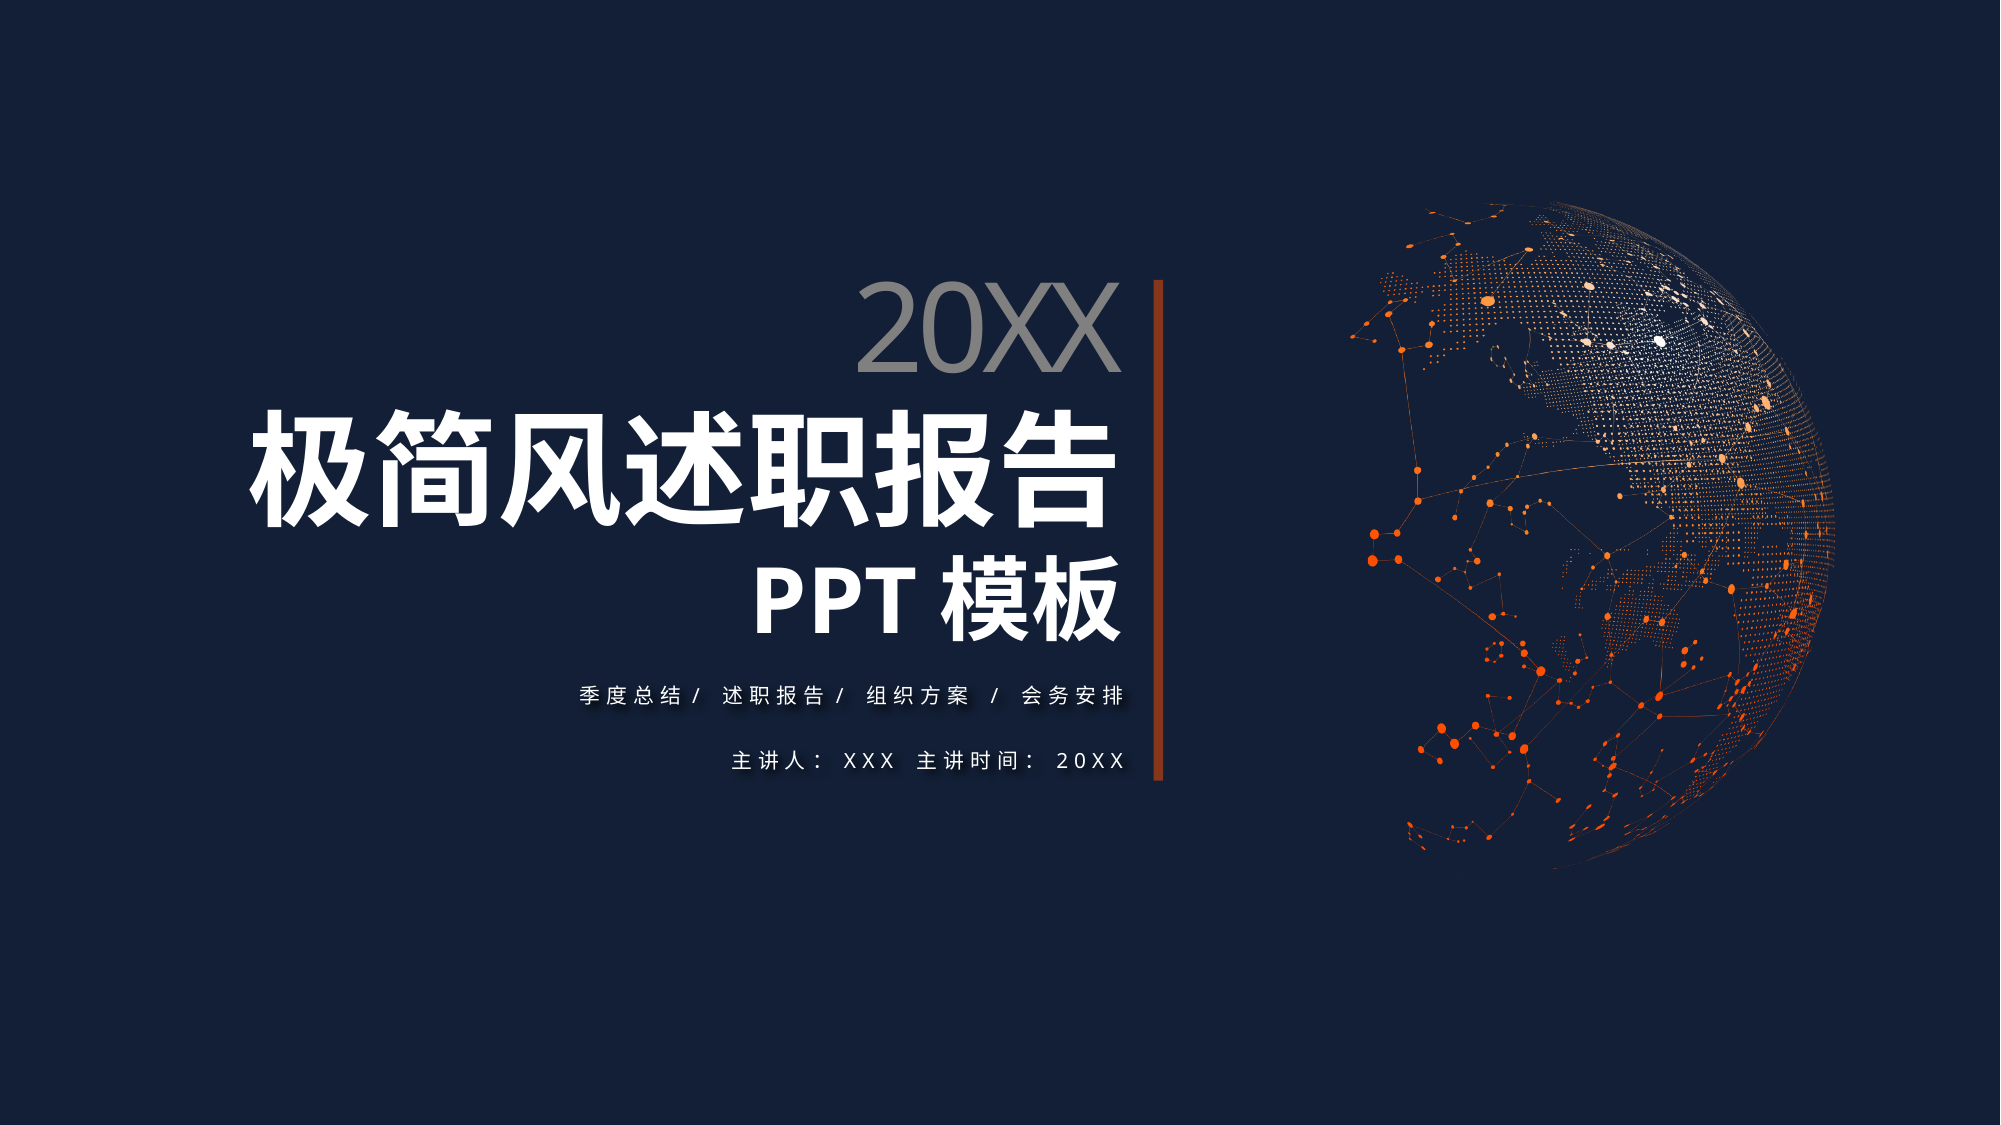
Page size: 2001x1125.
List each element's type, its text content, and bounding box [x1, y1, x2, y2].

text_box 极简风述职报告 PPT模板 [0, 384, 1138, 659]
text_box 季度总结/ 述职报告/ 组织方案 / 会务安排 [551, 675, 1138, 716]
text_box 20XX [165, 239, 1138, 405]
picture [1350, 201, 1835, 874]
text_box 主讲人：XXX 主讲时间：20XX [551, 740, 1138, 780]
